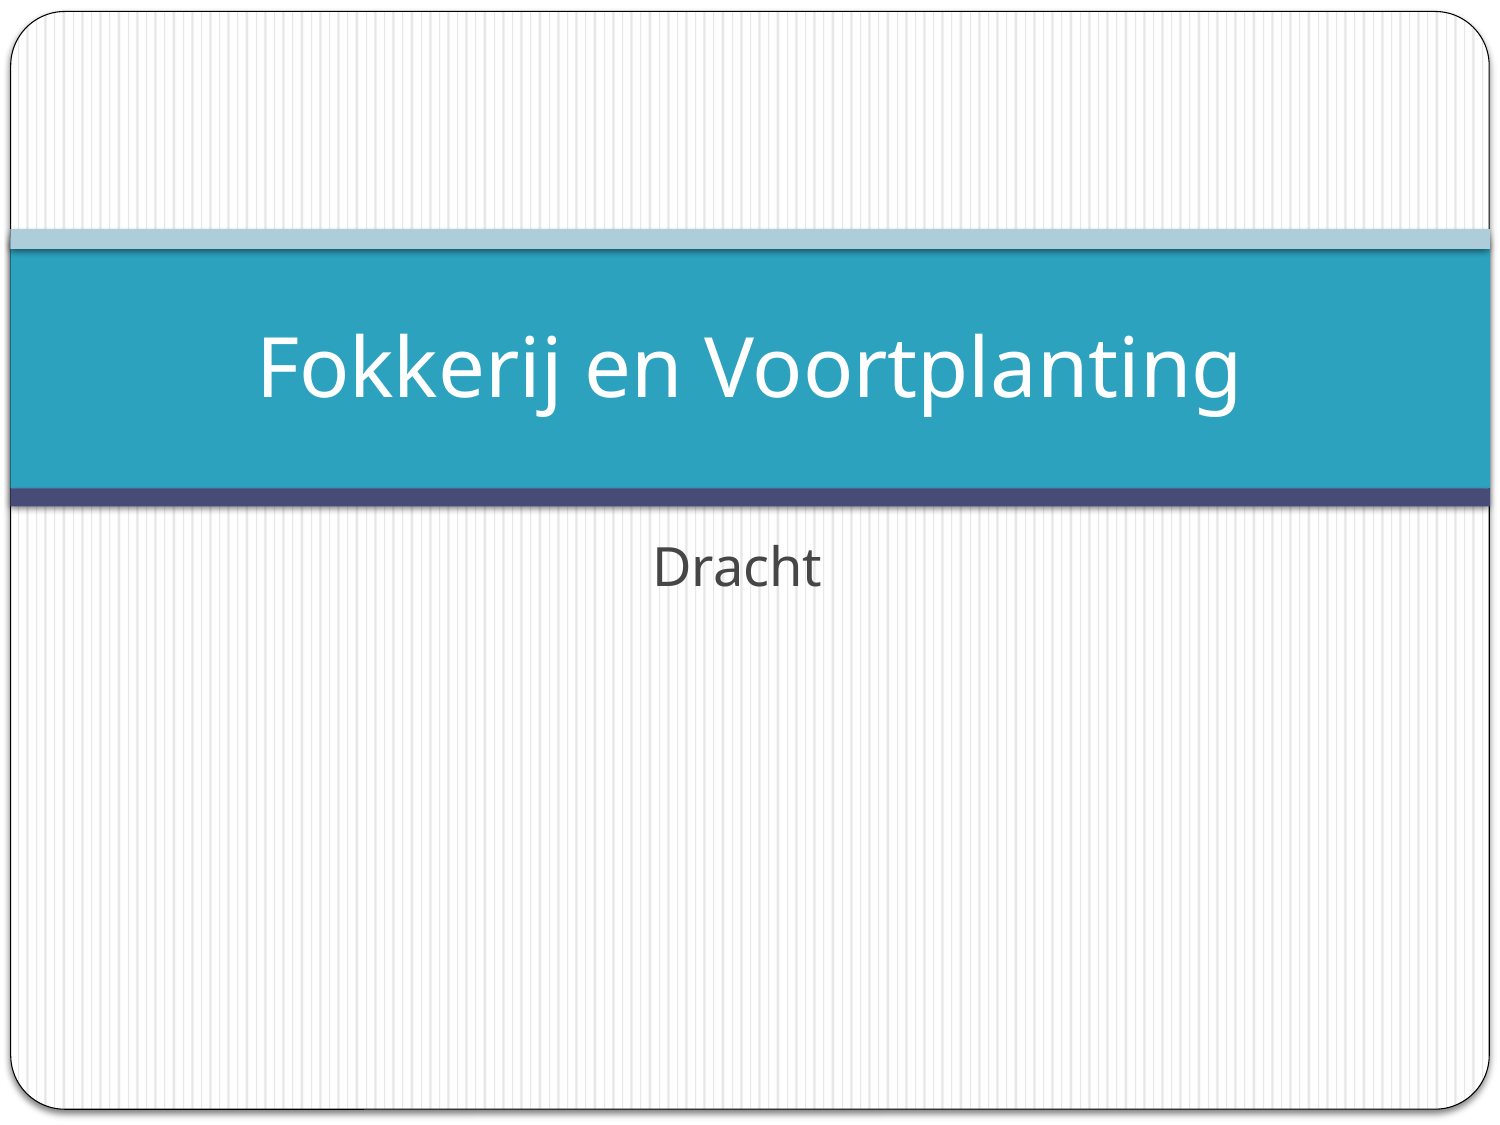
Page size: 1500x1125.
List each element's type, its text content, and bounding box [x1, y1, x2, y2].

title Fokkerij en Voortplanting [75, 247, 1425, 489]
subtitle Dracht [212, 525, 1263, 788]
